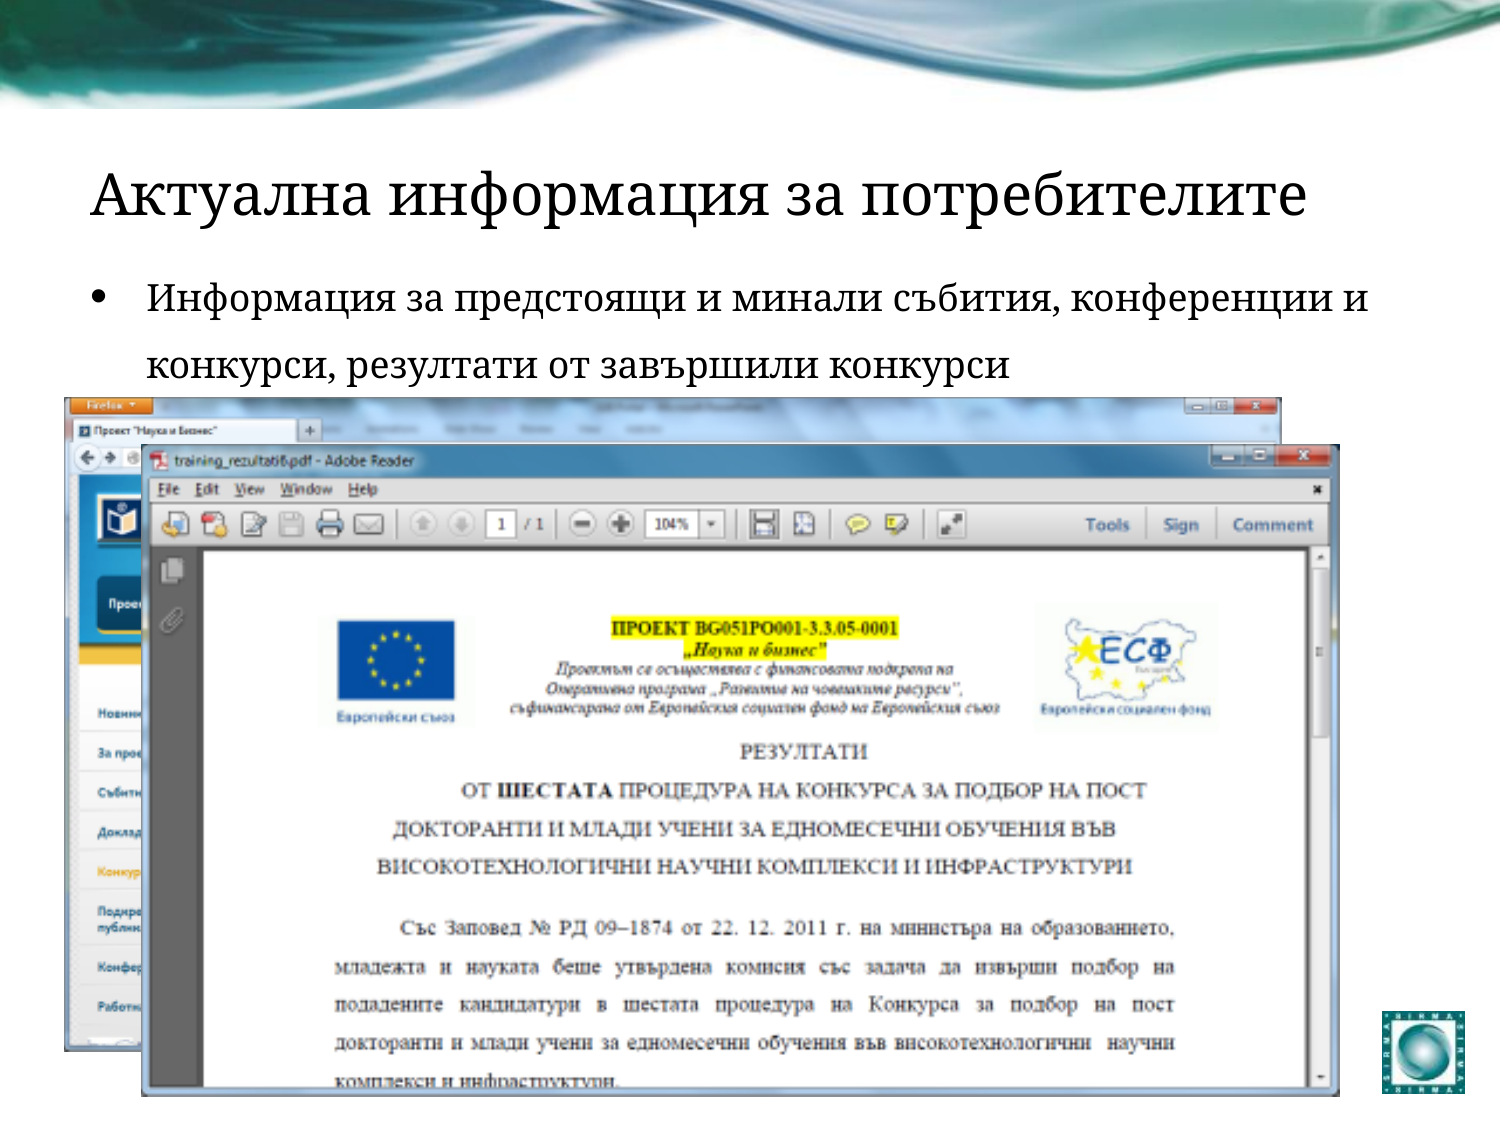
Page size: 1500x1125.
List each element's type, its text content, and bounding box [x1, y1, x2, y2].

picture [63, 396, 1341, 1097]
picture [0, 0, 1500, 109]
picture [1381, 1011, 1465, 1094]
list Информация за предстоящи и минали събития, конференции и конкурси, резултати от завършили конкурси [75, 243, 1425, 421]
title Актуална информация за потребителите [75, 149, 1425, 243]
